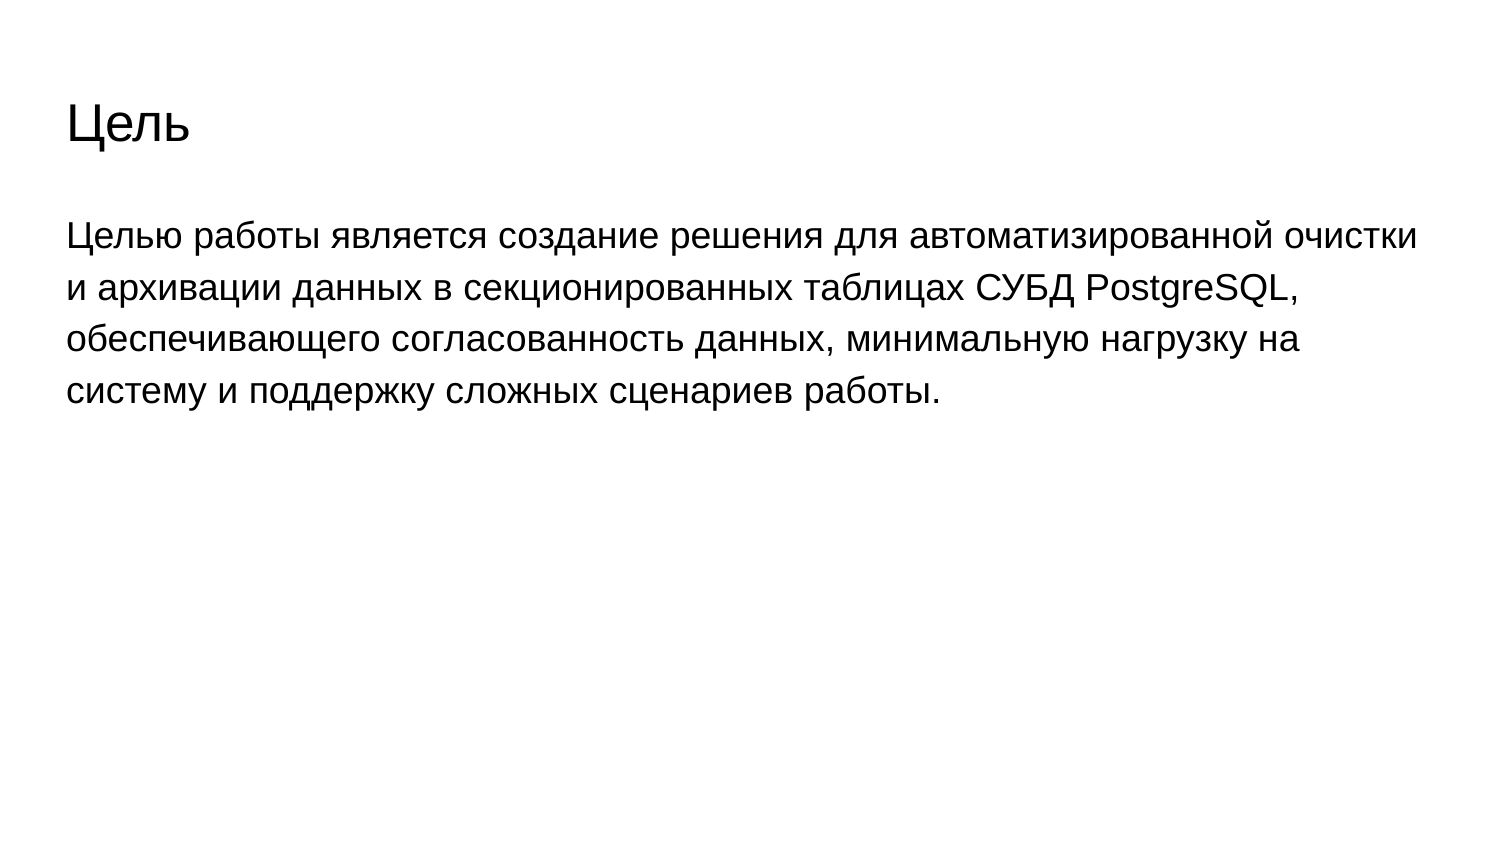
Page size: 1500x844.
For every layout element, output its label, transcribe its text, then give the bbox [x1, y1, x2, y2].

title Цель [51, 72, 1449, 167]
list Целью работы является создание решения для автоматизированной очистки и архивации данных в секционированных таблицах СУБД PostgreSQL, обеспечивающего согласованность данных, минимальную нагрузку на систему и поддержку сложных сценариев работы. [51, 189, 1449, 750]
